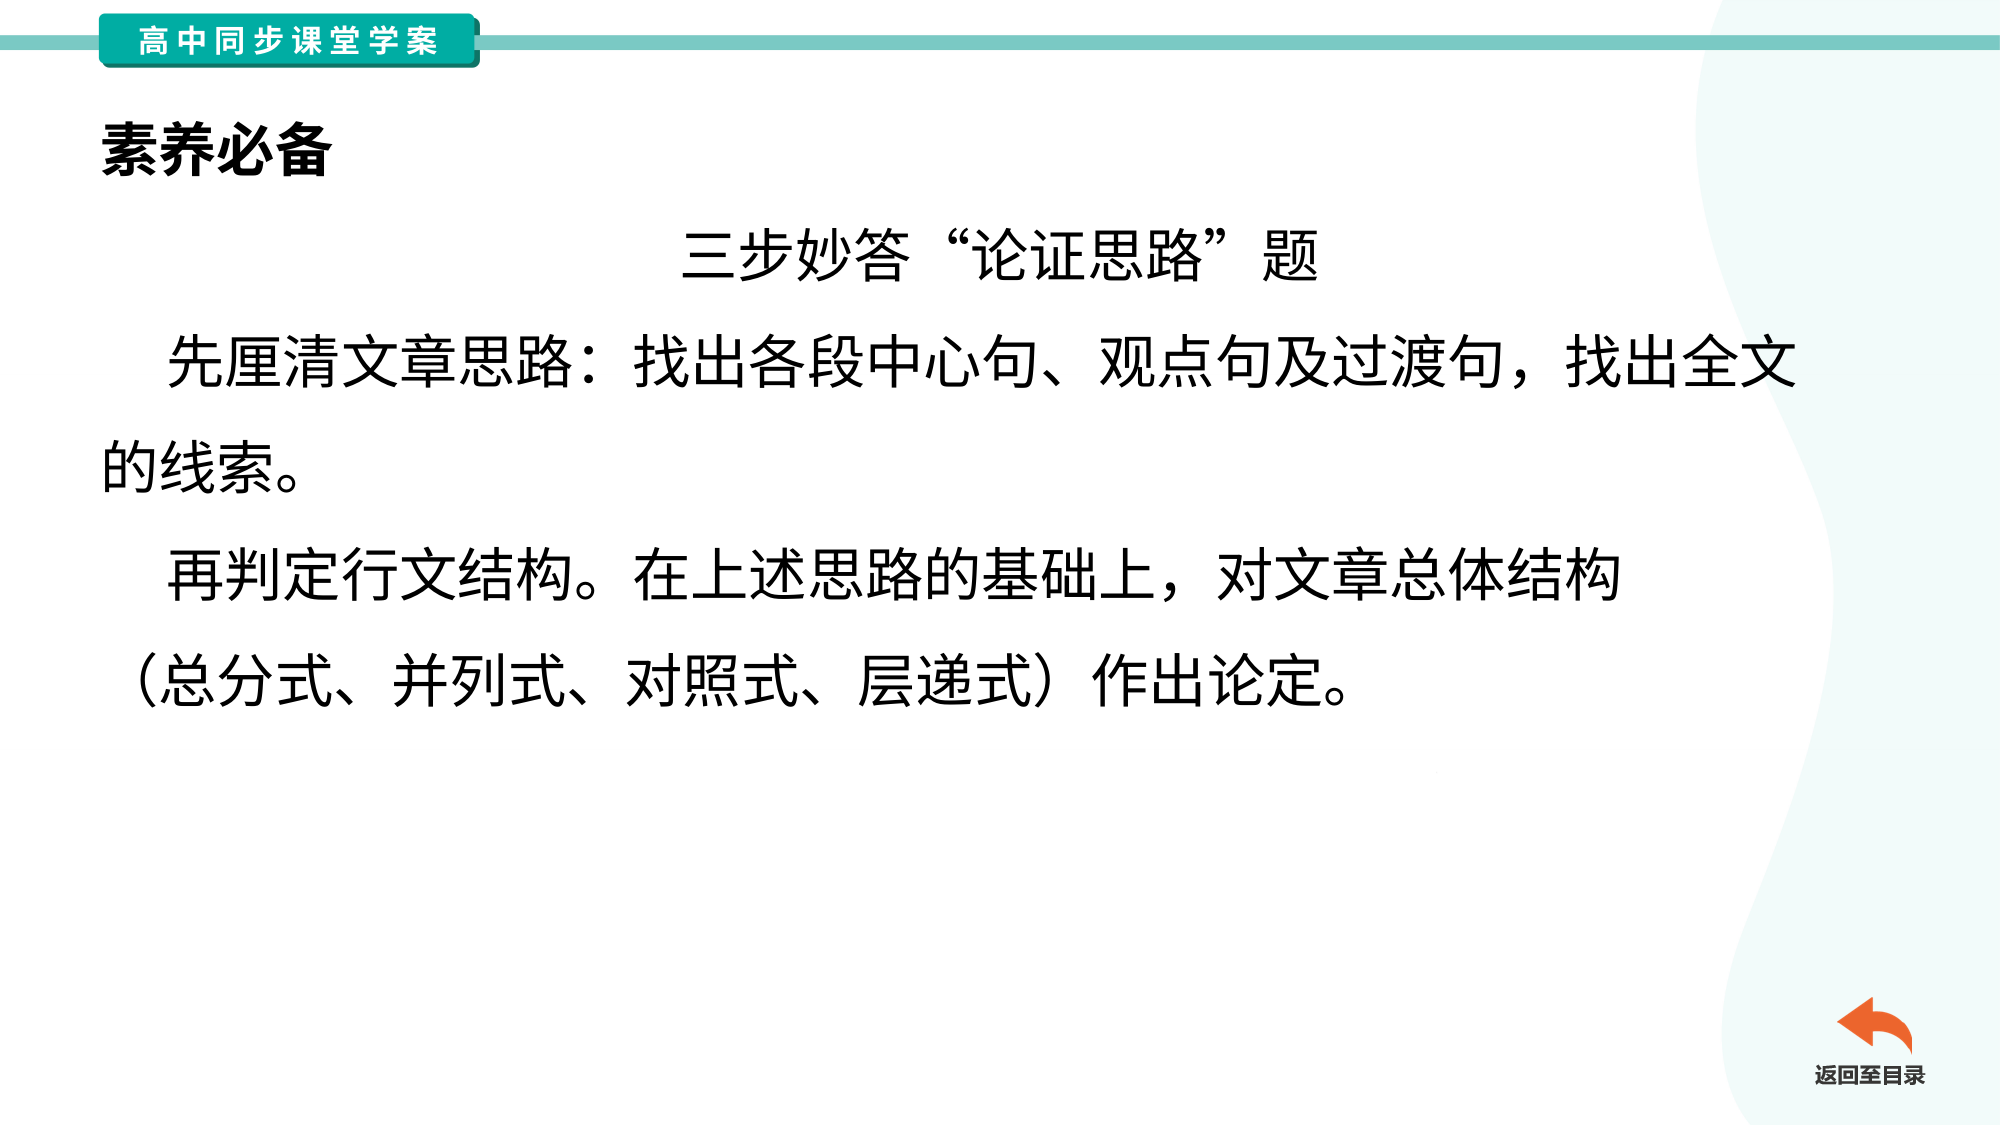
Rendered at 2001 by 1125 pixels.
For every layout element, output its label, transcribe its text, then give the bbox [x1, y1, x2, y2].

text_box 素养必备 三步妙答“论证思路”题 先厘清文章思路：找出各段中心句、观点句及过渡句，找出全文 的线索。 再判定行文结构。在上述思路的基础上，对文章总体结构 （总分式、并列式、对照式、层递式）作出论定。 [100, 76, 1899, 715]
picture [0, 0, 2000, 1125]
